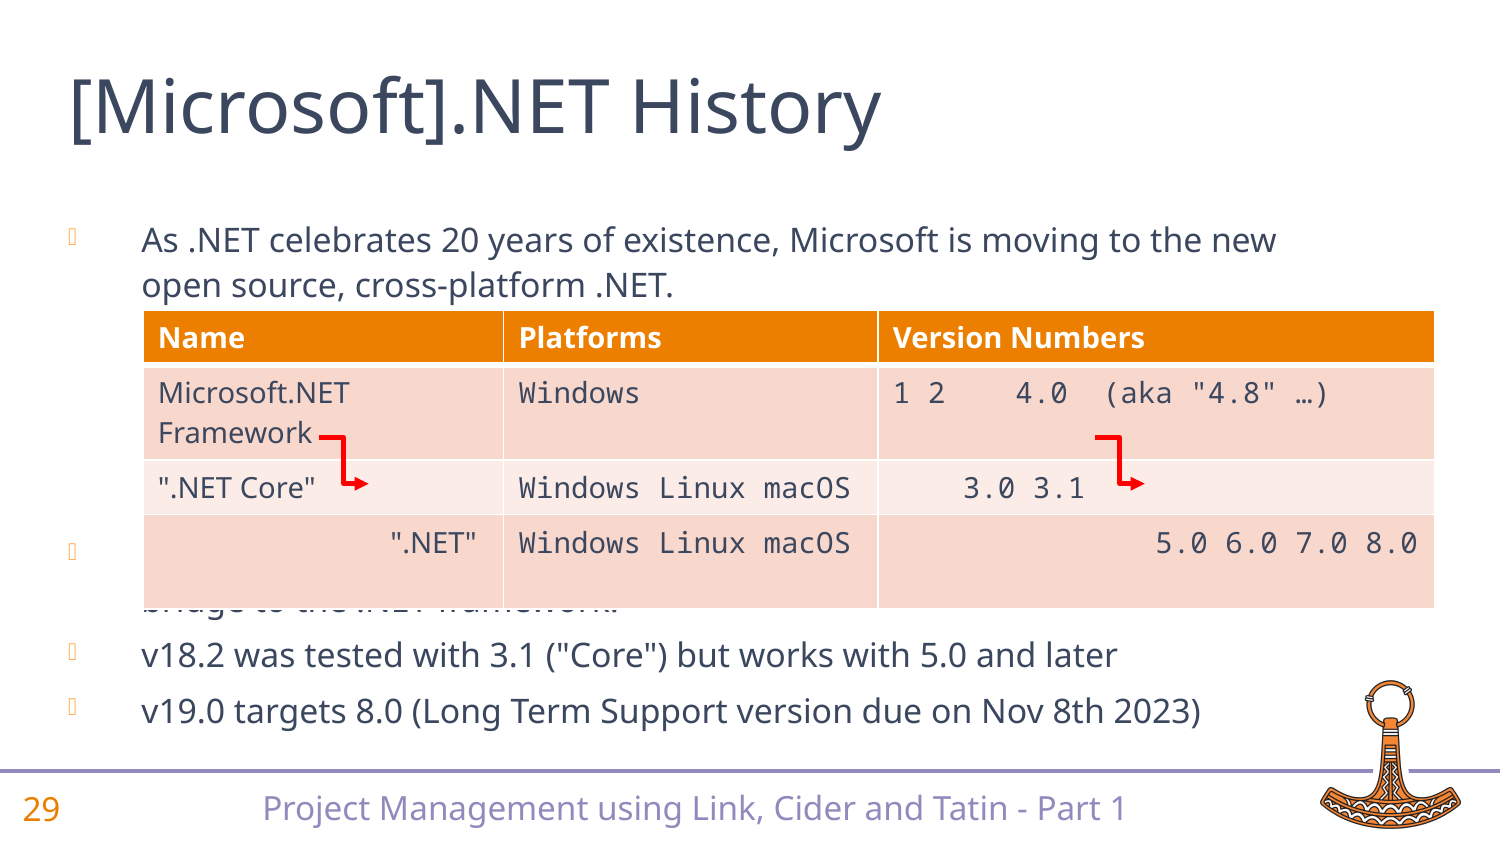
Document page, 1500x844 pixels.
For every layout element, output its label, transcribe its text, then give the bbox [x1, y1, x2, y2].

table_cell Windows Linux macOS [504, 461, 877, 514]
table_cell Windows [504, 368, 877, 459]
table_header Version Numbers [879, 311, 1434, 362]
table_cell 1 2 4.0 (aka "4.8" …) [879, 368, 1434, 459]
table_cell 5.0 6.0 7.0 8.0 [879, 515, 1434, 608]
table_cell Microsoft.NET Framework [144, 368, 503, 459]
list As .NET celebrates 20 years of existence, Microsoft is moving to the new open source, cross-platform .NET. Dyalog v18.0 added a bridge to .NET 3, to complement the 20 year old bridge to the .NET framework. v18.2 was tested with 3.1 ("Core") but works with 5.0 and later v19.0 targets 8.0 (Long Term Support version due on Nov 8th 2023) [53, 207, 1346, 740]
table_cell Windows Linux macOS [504, 515, 877, 608]
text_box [1094, 436, 1145, 484]
picture [1320, 680, 1461, 829]
title [Microsoft].NET History [53, 43, 1203, 157]
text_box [318, 436, 369, 484]
table_cell ".NET" [144, 515, 503, 608]
table_header Platforms [504, 311, 877, 362]
table_cell ".NET Core" [144, 461, 503, 514]
table_cell 3.0 3.1 [879, 461, 1434, 514]
table_header Name [144, 311, 503, 362]
